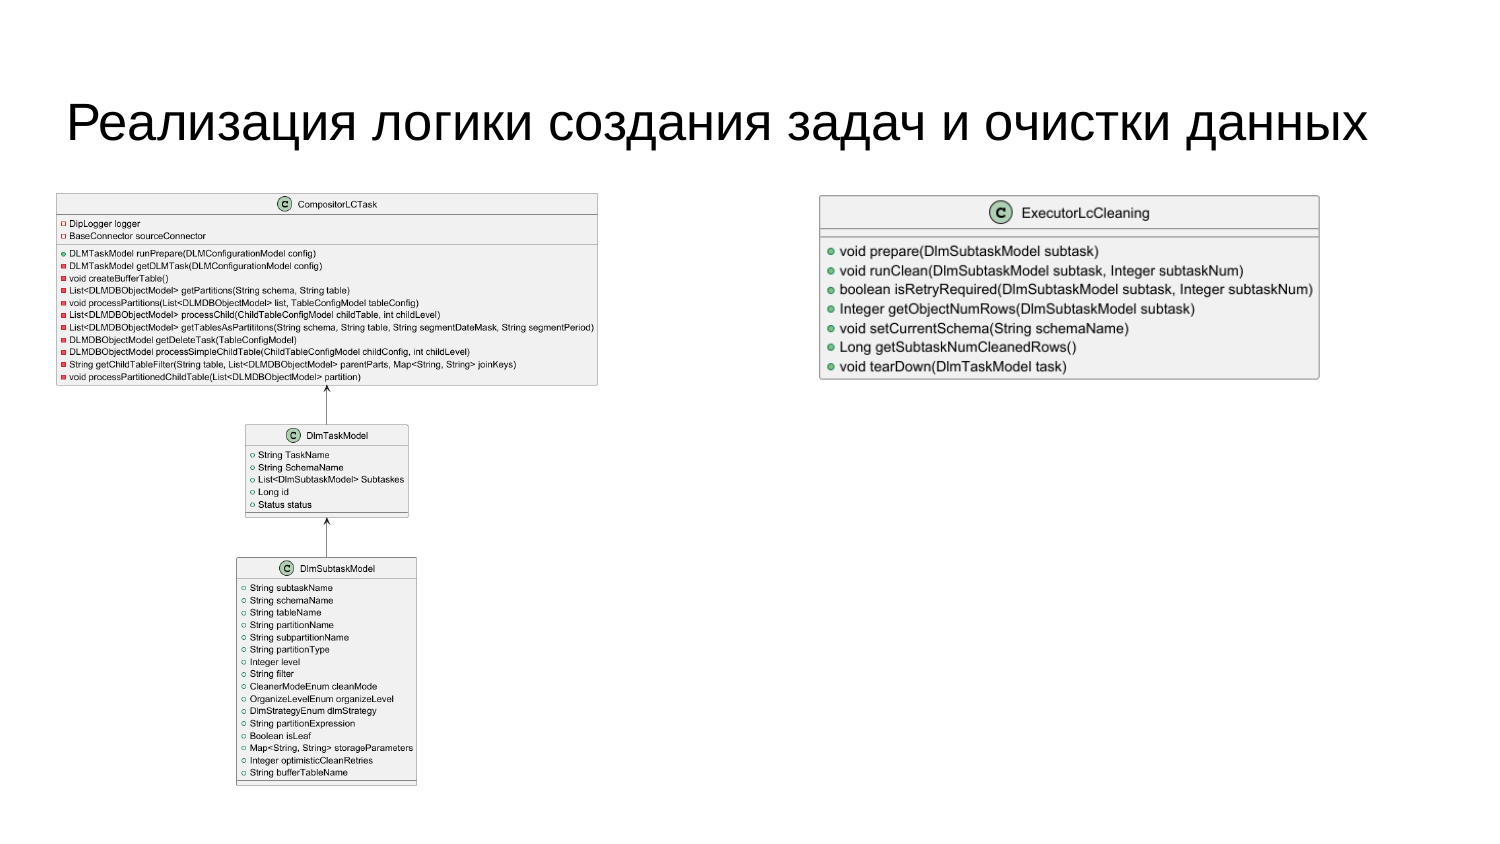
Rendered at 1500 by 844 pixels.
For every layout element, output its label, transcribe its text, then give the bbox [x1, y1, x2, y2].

picture [50, 188, 602, 789]
title Реализация логики создания задач и очистки данных [51, 72, 1449, 167]
picture [811, 188, 1332, 392]
